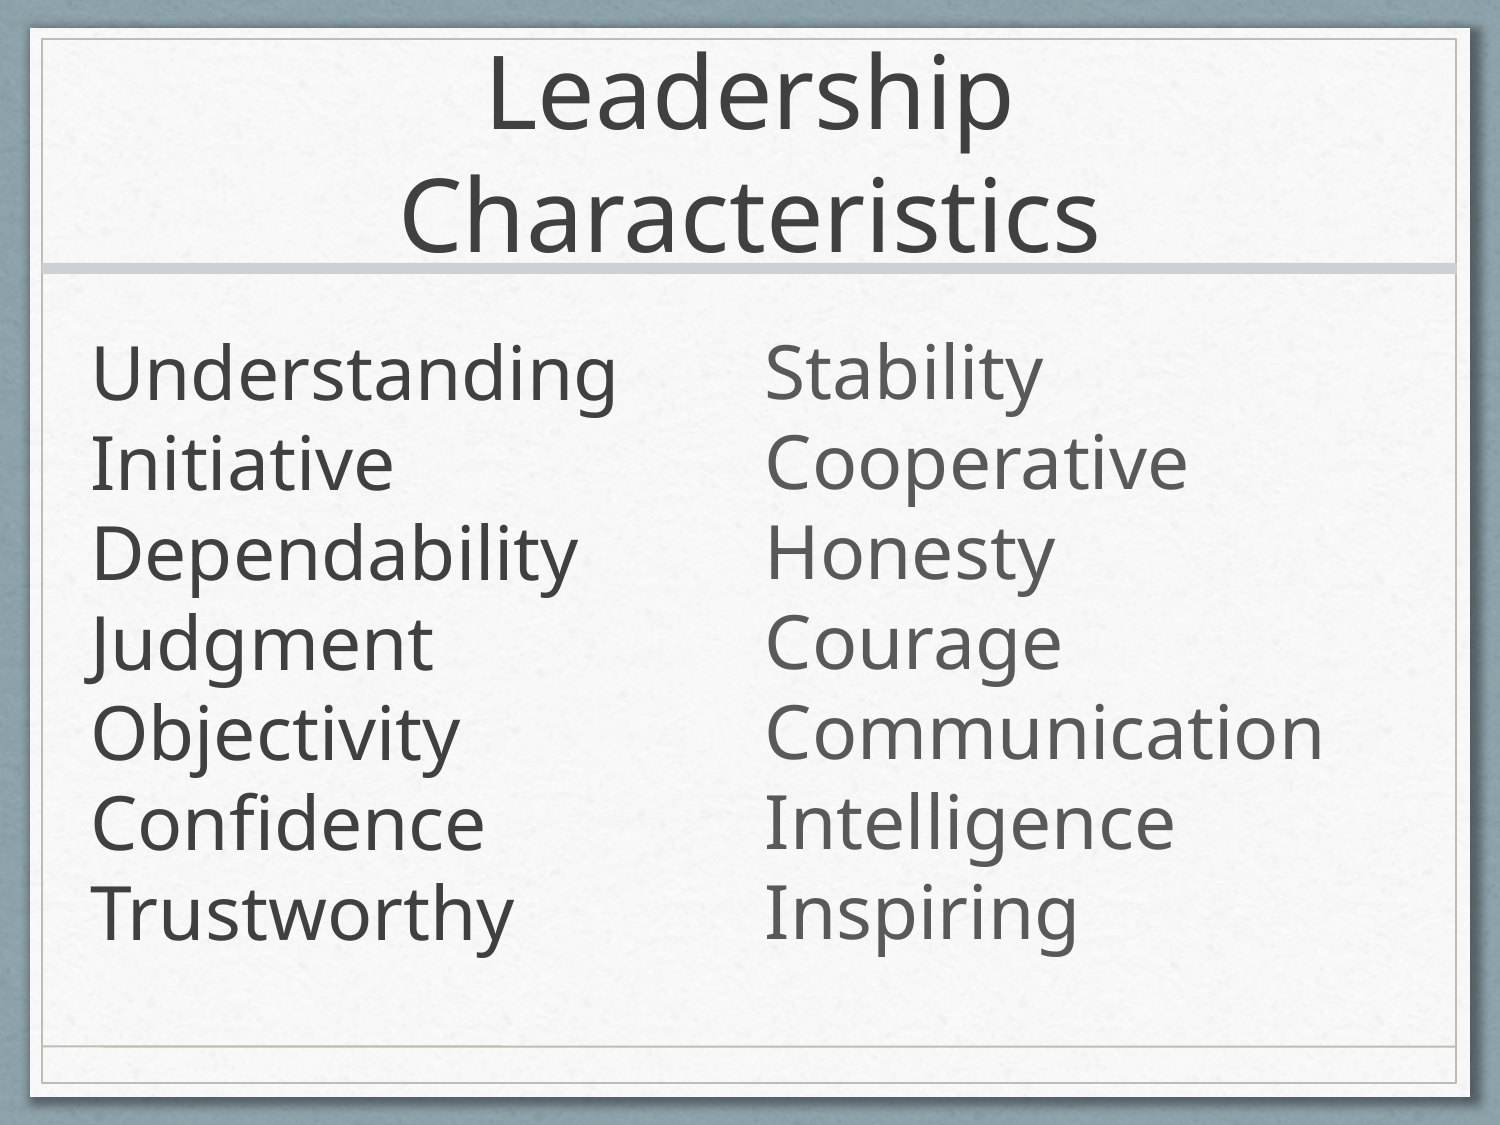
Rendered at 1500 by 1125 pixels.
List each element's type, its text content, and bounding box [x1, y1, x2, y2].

title Leadership Characteristics [147, 40, 1353, 260]
picture [30, 28, 1470, 1097]
list Understanding Initiative Dependability Judgment Objectivity Confidence Trustworthy [75, 317, 750, 993]
text_box Stability Cooperative Honesty Courage Communication Intelligence Inspiring [750, 317, 1456, 963]
